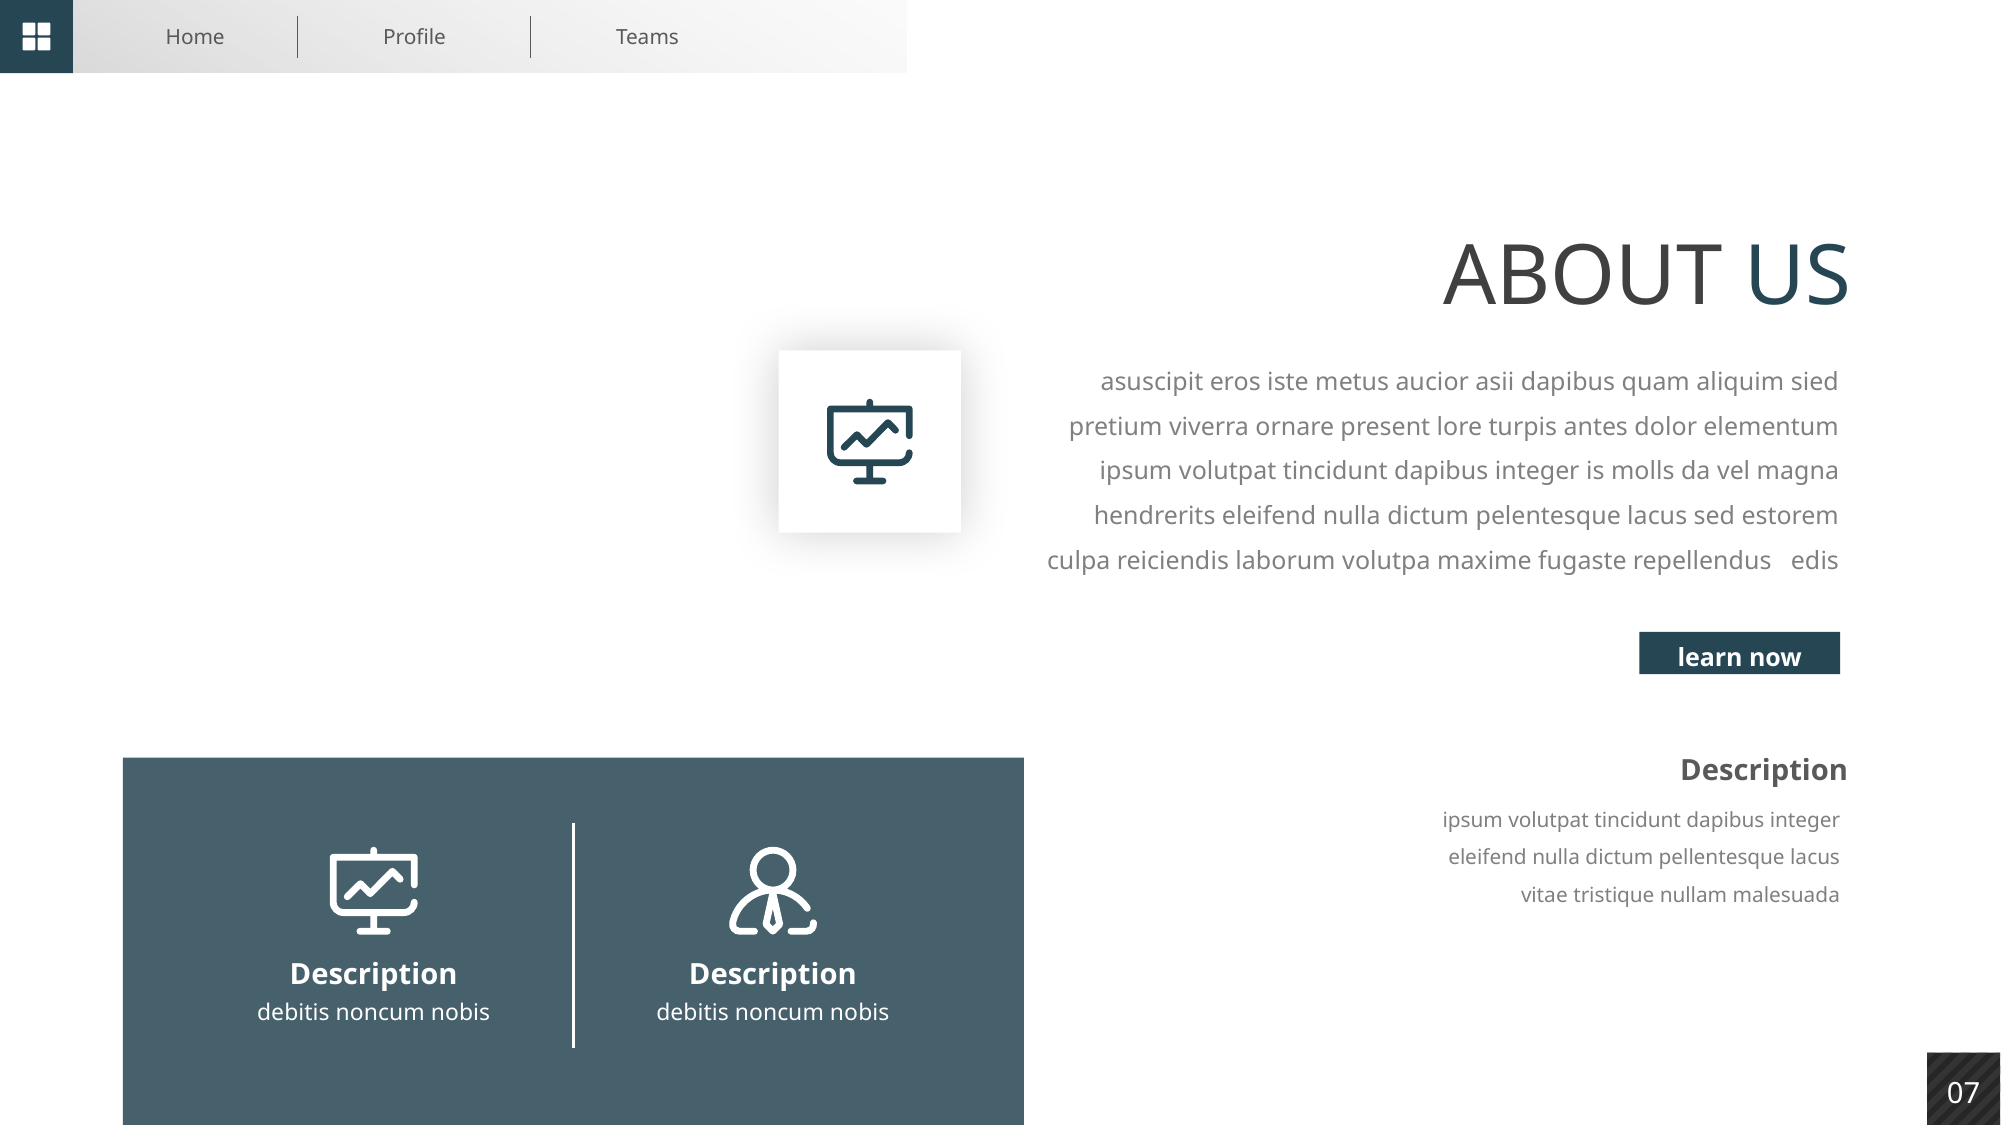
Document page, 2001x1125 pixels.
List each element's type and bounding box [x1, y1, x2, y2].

text_box [0, 0, 2001, 1125]
